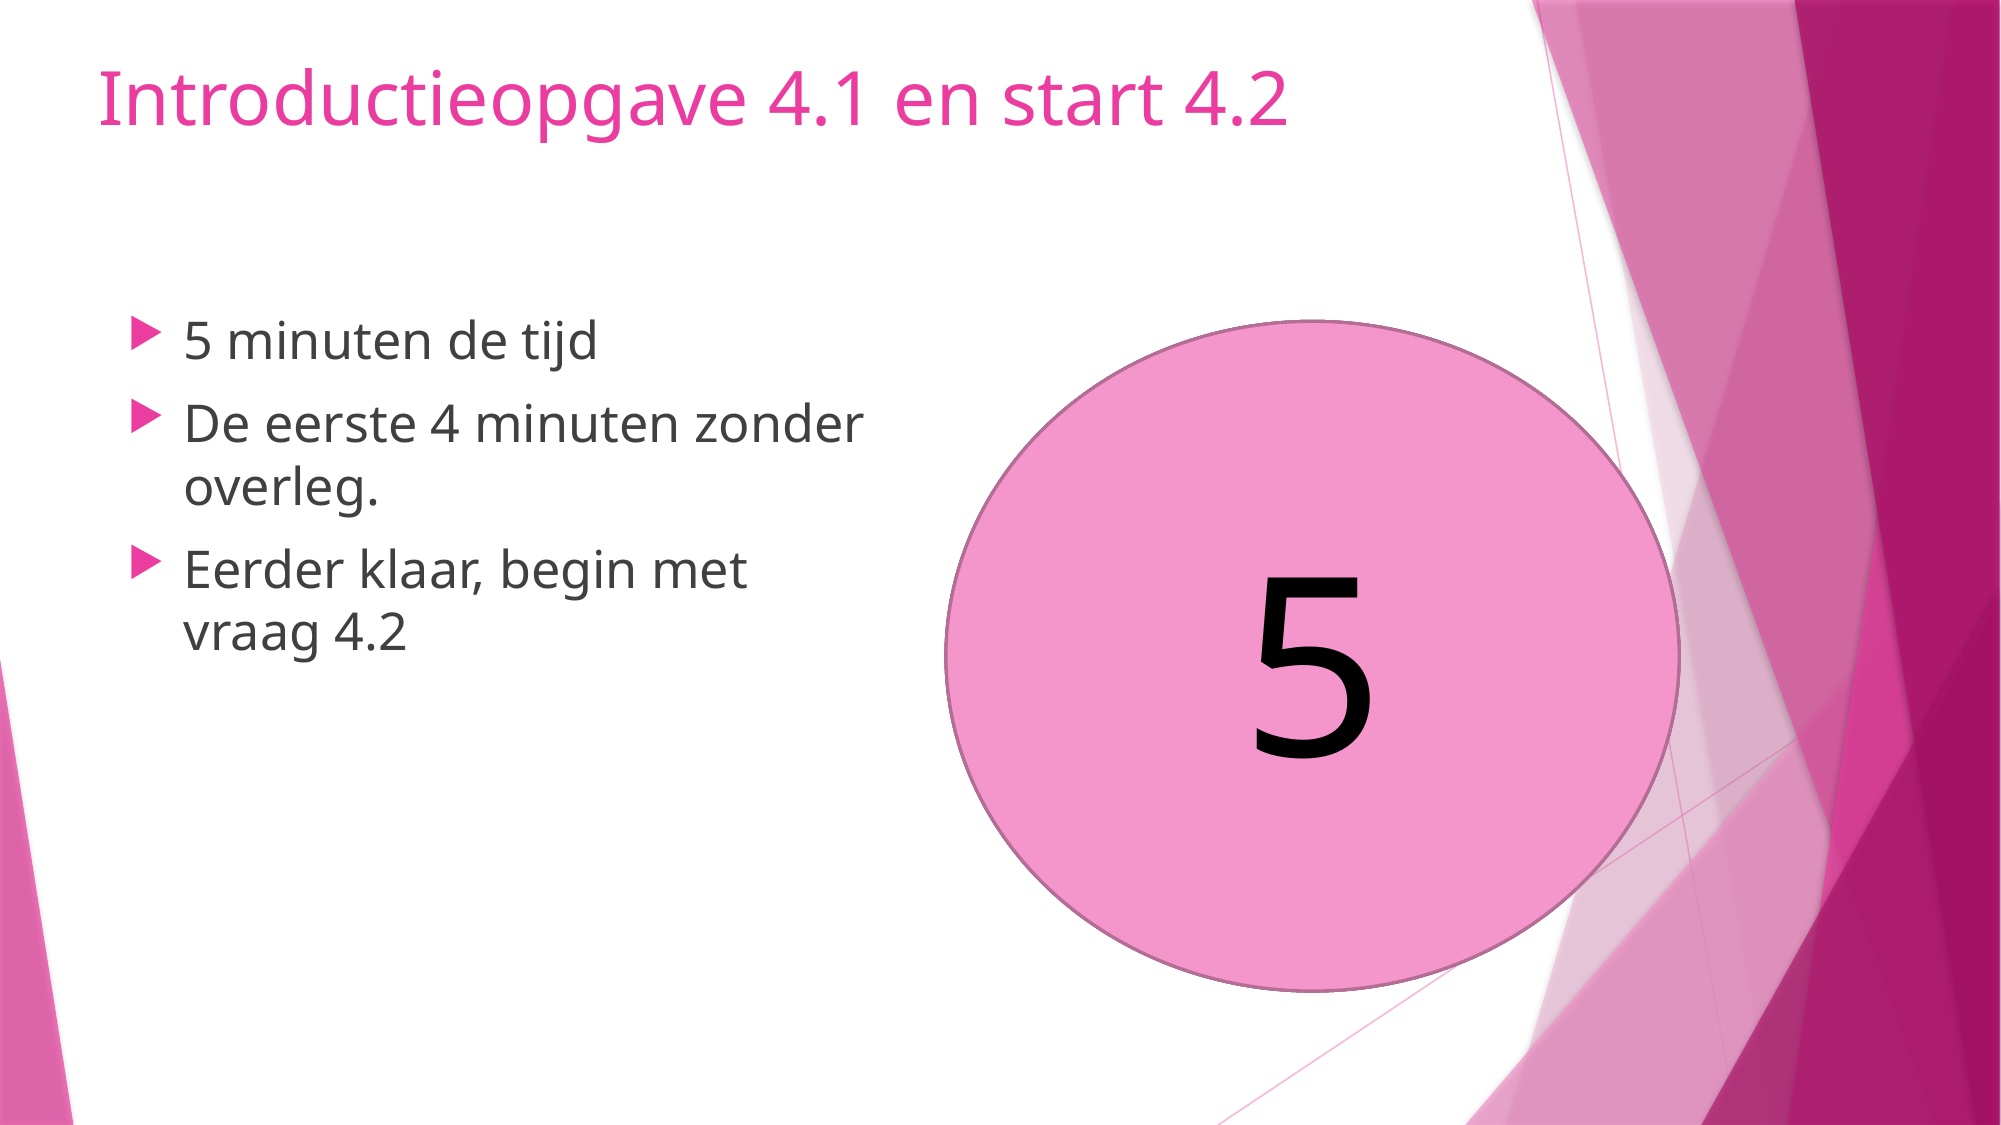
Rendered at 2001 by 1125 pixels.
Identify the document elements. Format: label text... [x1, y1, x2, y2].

list 5 minuten de tijd De eerste 4 minuten zonder overleg. Eerder klaar, begin met vraag 4.2 [112, 299, 896, 992]
text_box 5 [944, 319, 1681, 993]
title Introductieopgave 4.1 en start 4.2 [83, 42, 1494, 260]
